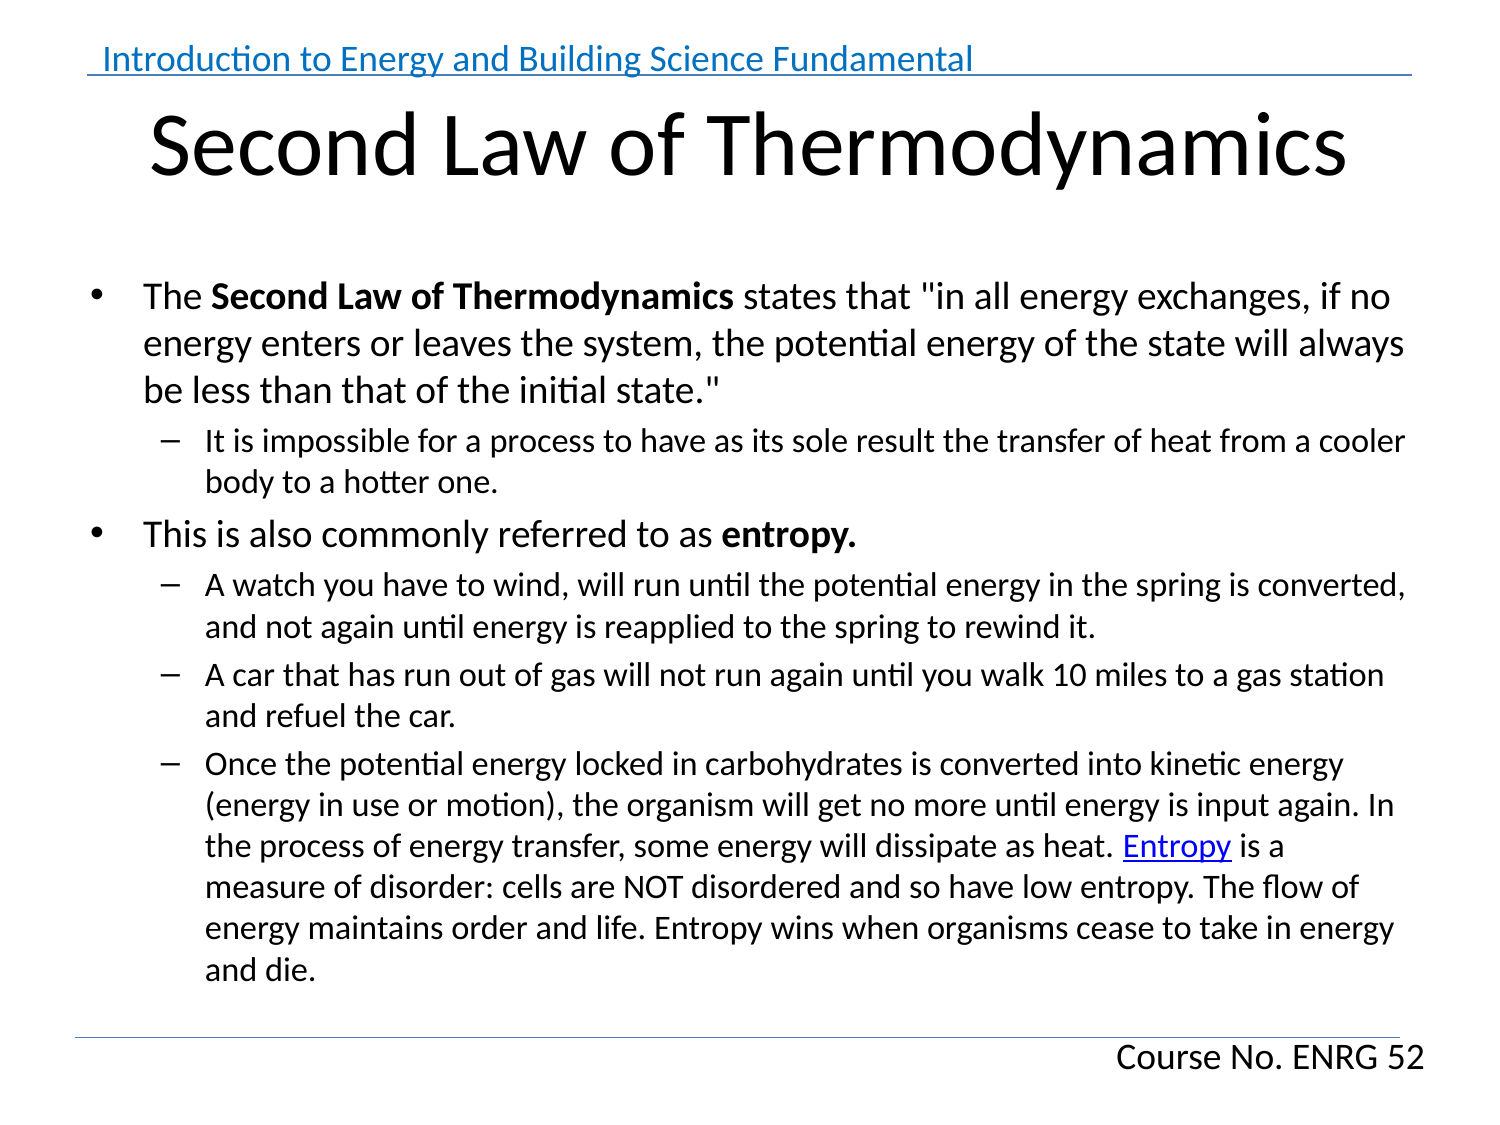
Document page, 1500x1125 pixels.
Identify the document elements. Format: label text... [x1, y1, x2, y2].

list The Second Law of Thermodynamics states that "in all energy exchanges, if no energy enters or leaves the system, the potential energy of the state will always be less than that of the initial state." It is impossible for a process to have as its sole result the transfer of heat from a cooler body to a hotter one. This is also commonly referred to as entropy. A watch you have to wind, will run until the potential energy in the spring is converted, and not again until energy is reapplied to the spring to rewind it. A car that has run out of gas will not run again until you walk 10 miles to a gas station and refuel the car. Once the potential energy locked in carbohydrates is converted into kinetic energy (energy in use or motion), the organism will get no more until energy is input again. In the process of energy transfer, some energy will dissipate as heat. Entropy is a measure of disorder: cells are NOT disordered and so have low entropy. The flow of energy maintains order and life. Entropy wins when organisms cease to take in energy and die. [75, 262, 1425, 1005]
title Second Law of Thermodynamics [75, 45, 1425, 233]
